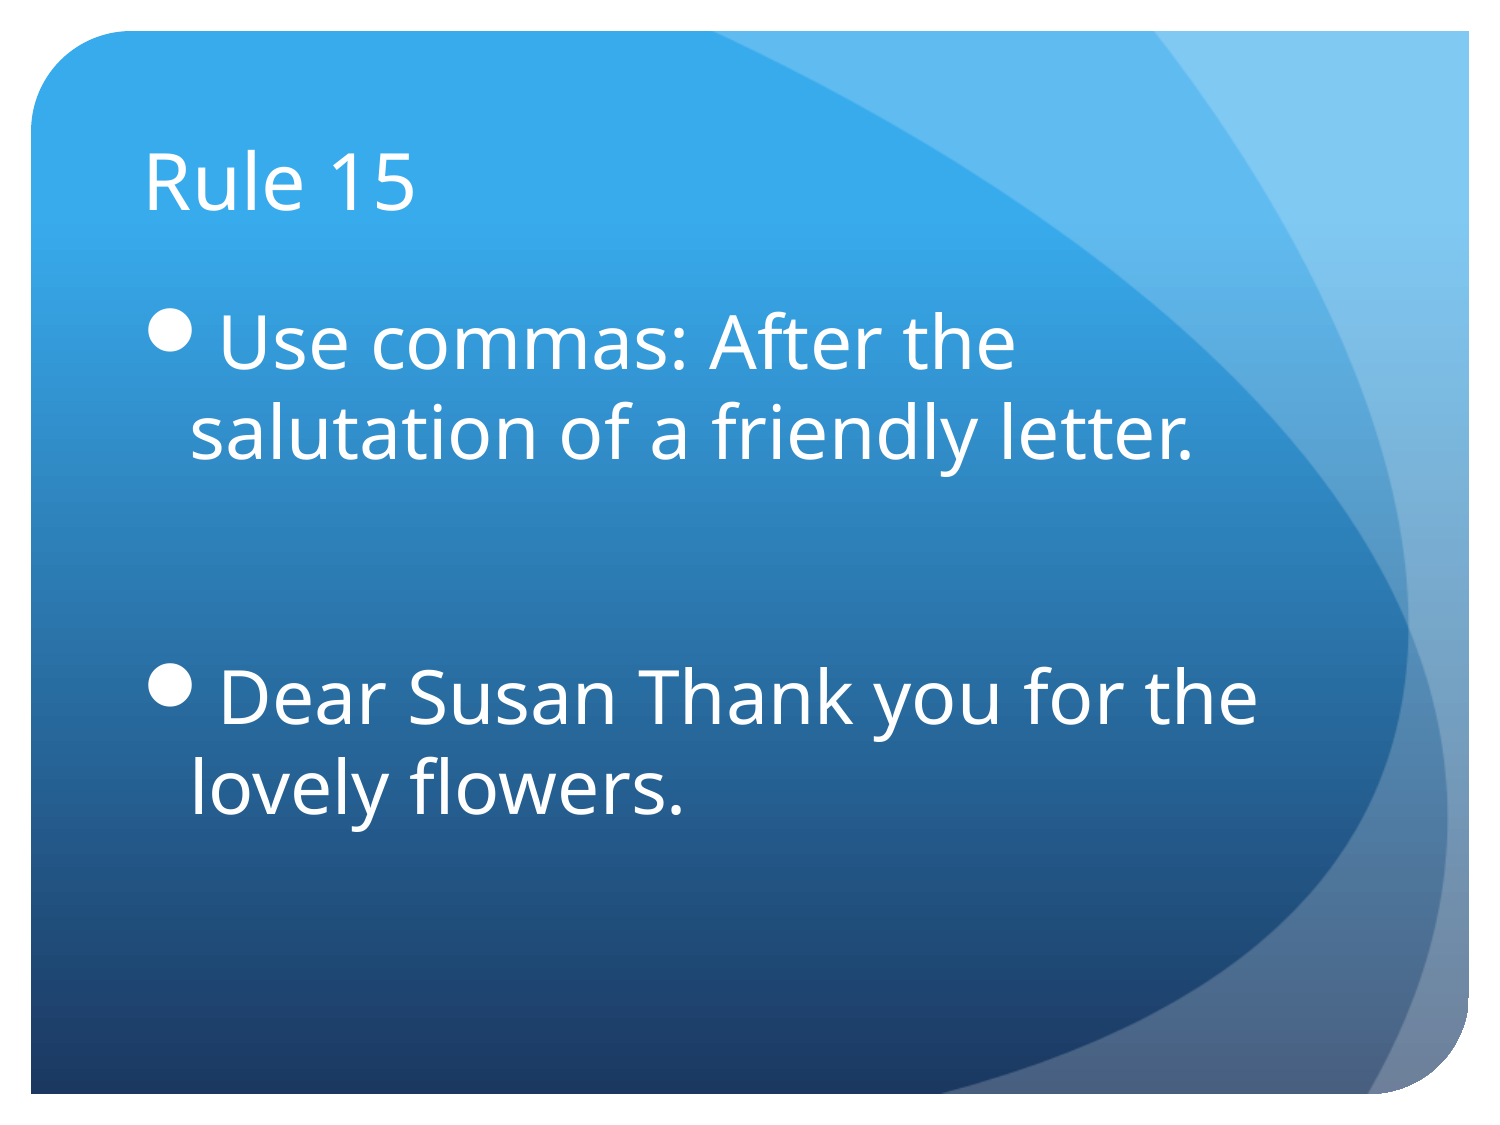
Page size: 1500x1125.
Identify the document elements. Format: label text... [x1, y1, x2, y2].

list Dear Susan Thank you for the lovely flowers. [127, 642, 1373, 980]
title Rule 15 [127, 62, 1372, 234]
list Use commas: After the salutation of a friendly letter. [127, 287, 1373, 625]
picture [24, 30, 1473, 1094]
